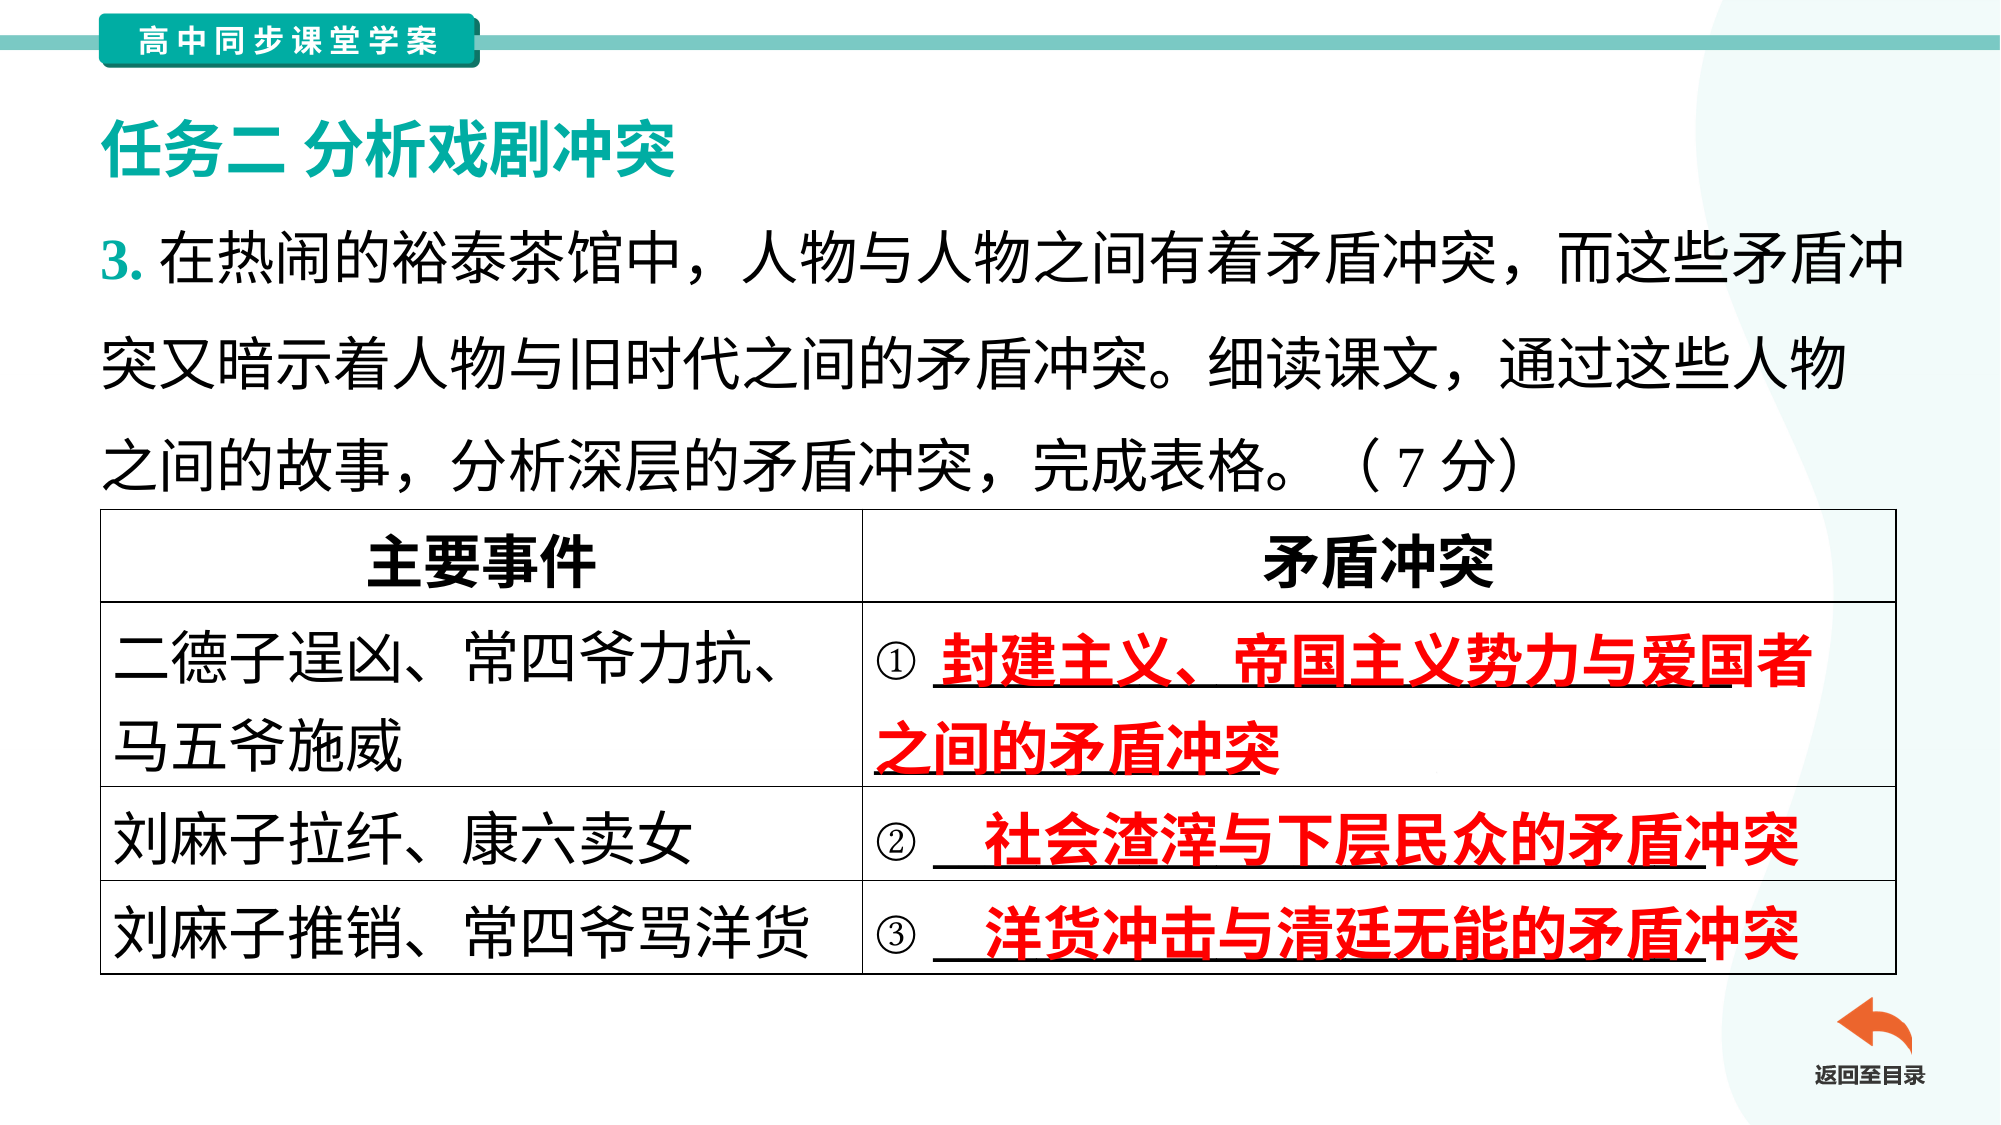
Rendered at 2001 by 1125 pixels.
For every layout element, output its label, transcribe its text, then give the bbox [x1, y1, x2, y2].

text_box 任务二 分析戏剧冲突 [100, 76, 1899, 184]
table_cell ② ______________________________ [863, 787, 1895, 880]
table_cell 二德子逞凶、常四爷力抗、 马五爷施威 [101, 603, 862, 786]
table_header 主要事件 [101, 510, 862, 601]
text_box 封建主义、帝国主义势力与爱国者 之间的矛盾冲突 [874, 602, 1887, 775]
table_cell ① _______________________________ _______________ [863, 603, 1895, 786]
picture [0, 0, 2000, 1125]
text_box 洋货冲击与清廷无能的矛盾冲突 [961, 879, 1825, 960]
text_box 3.在热闹的裕泰茶馆中，人物与人物之间有着矛盾冲突，而这些矛盾冲 突又暗示着人物与旧时代之间的矛盾冲突。细读课文，通过这些人物 之间的故事，分析深层的矛盾冲突，完成表格。（7分） [100, 184, 1899, 488]
table_cell 刘麻子拉纤、康六卖女 [101, 787, 862, 880]
text_box 社会渣滓与下层民众的矛盾冲突 [961, 786, 1825, 866]
table_header 矛盾冲突 [863, 510, 1895, 601]
table_cell ③ ______________________________ [863, 881, 1895, 973]
table_cell 刘麻子推销、常四爷骂洋货 [101, 881, 862, 973]
